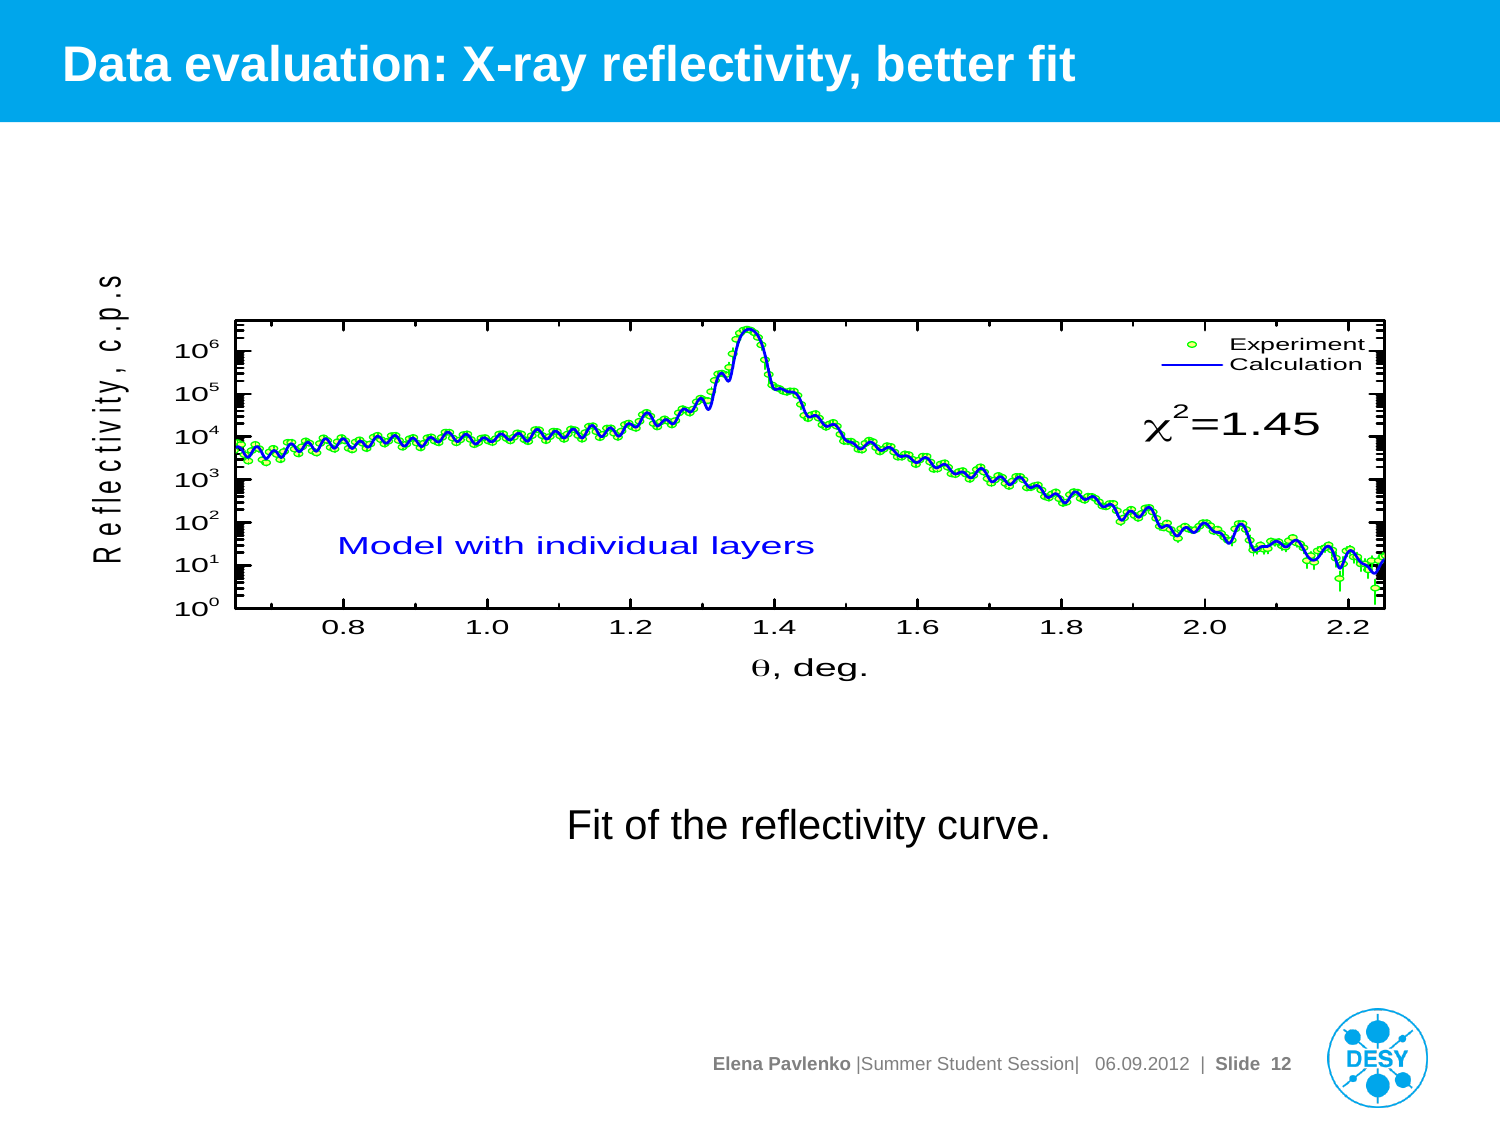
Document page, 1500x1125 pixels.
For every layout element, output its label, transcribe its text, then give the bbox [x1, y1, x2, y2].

picture [1387, 1008, 1428, 1046]
title Data evaluation: X-ray reflectivity, better fit [47, 16, 1446, 107]
text_box Fit of the reflectivity curve. [551, 791, 1075, 896]
picture [1327, 1008, 1368, 1049]
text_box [16, 141, 1473, 783]
picture [1391, 1071, 1428, 1108]
picture [1327, 1068, 1365, 1108]
picture [1330, 1011, 1426, 1106]
